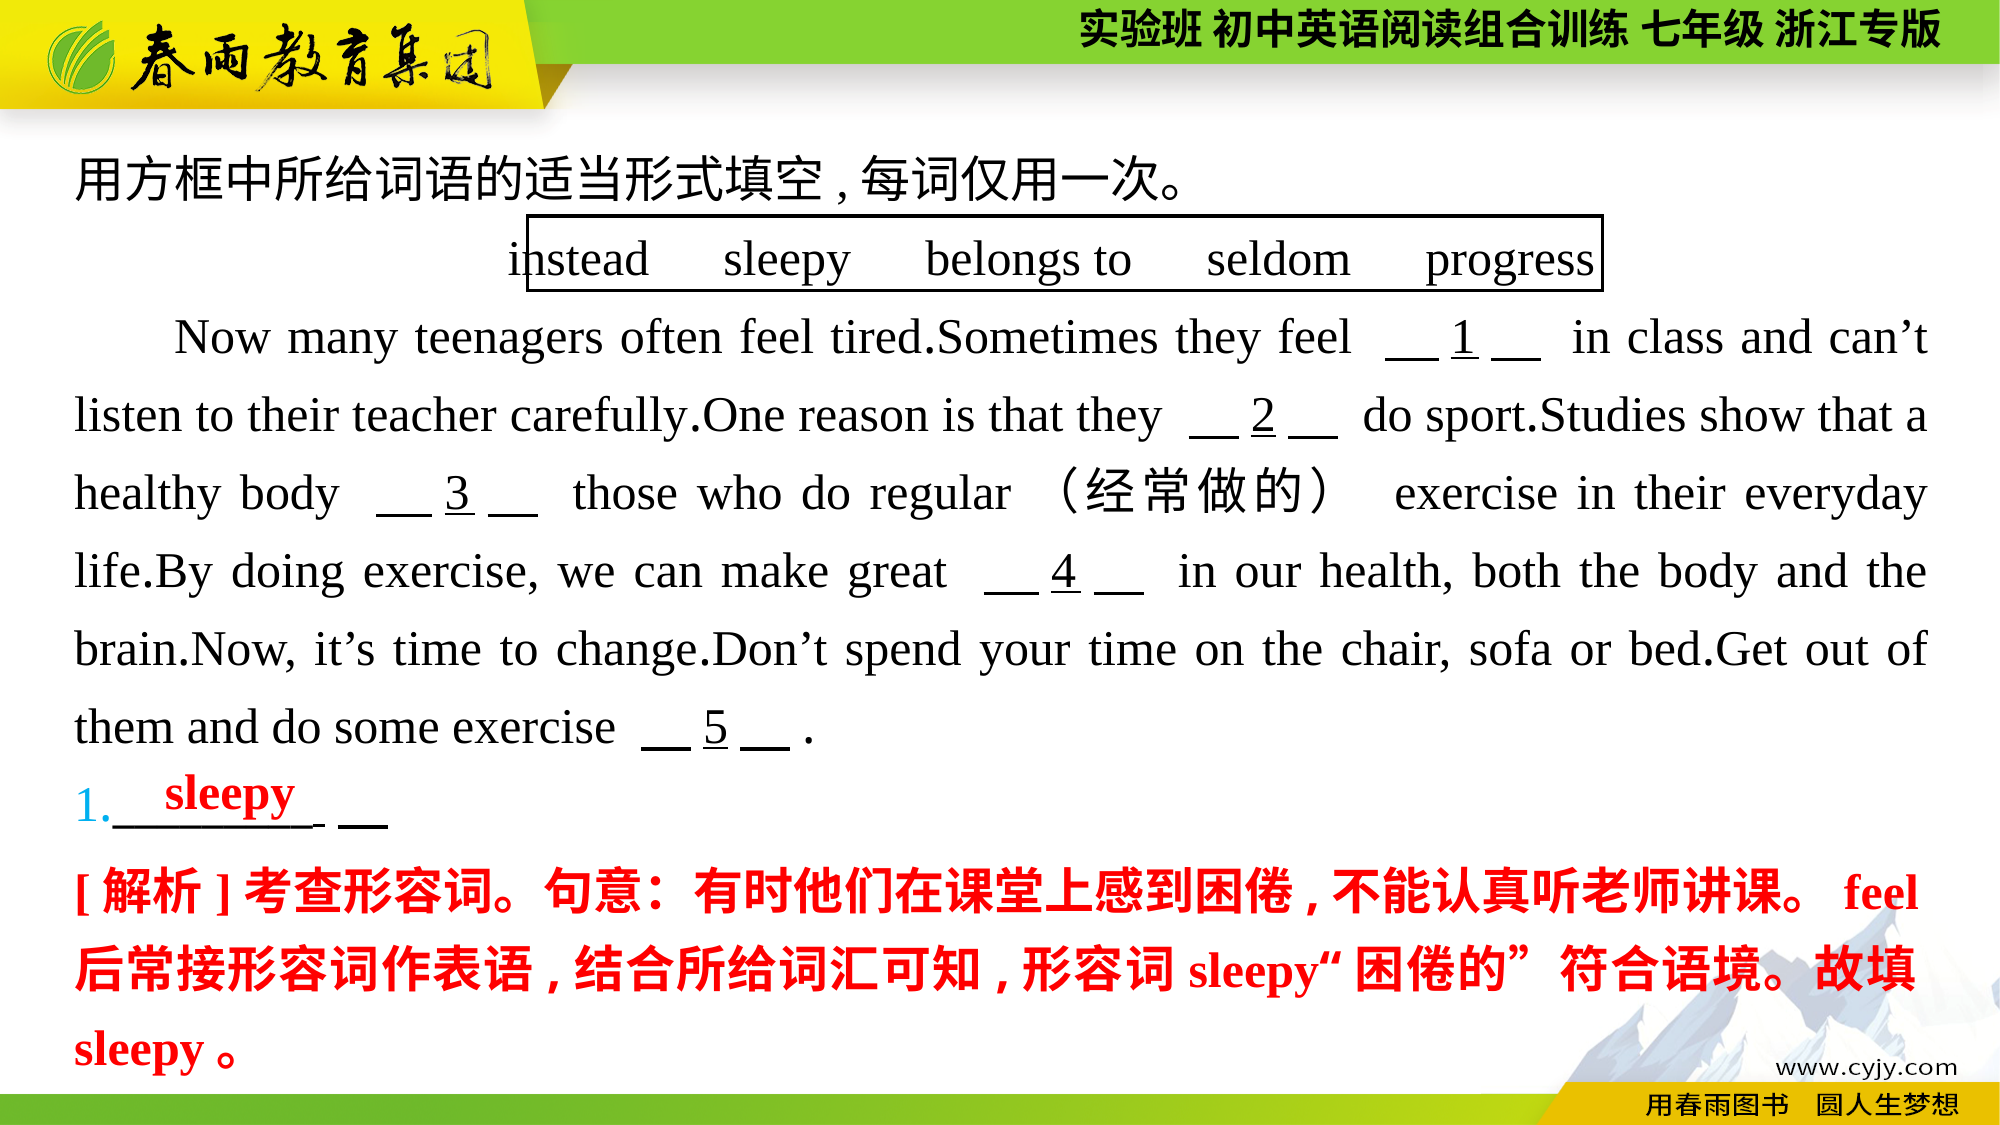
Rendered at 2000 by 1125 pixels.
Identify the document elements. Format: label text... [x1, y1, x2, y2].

text_box sleepy [150, 734, 311, 828]
list 用方框中所给词语的适当形式填空,每词仅用一次。 instead sleepy belongs to seldom progress Now many teenagers often feel tired.Sometimes they feel 1 in class and can’t listen to their teacher carefully.One reason is that they 2 do sport.Studies show that a healthy body 3 those who do regular（经常做的） exercise in their everyday life.By doing exercise, we can make great 4 in our health, both the body and the brain.Now, it’s time to change.Don’t spend your time on the chair, sofa or bed.Get out of them and do some exercise 5 . 1._________ [59, 122, 1944, 834]
picture [0, 0, 2000, 1125]
text_box [527, 216, 1603, 291]
text_box [解析]考查形容词。句意：有时他们在课堂上感到困倦,不能认真听老师讲课。feel后常接形容词作表语,结合所给词汇可知,形容词sleepy“困倦的”符合语境。故填sleepy。 [59, 834, 1944, 1083]
